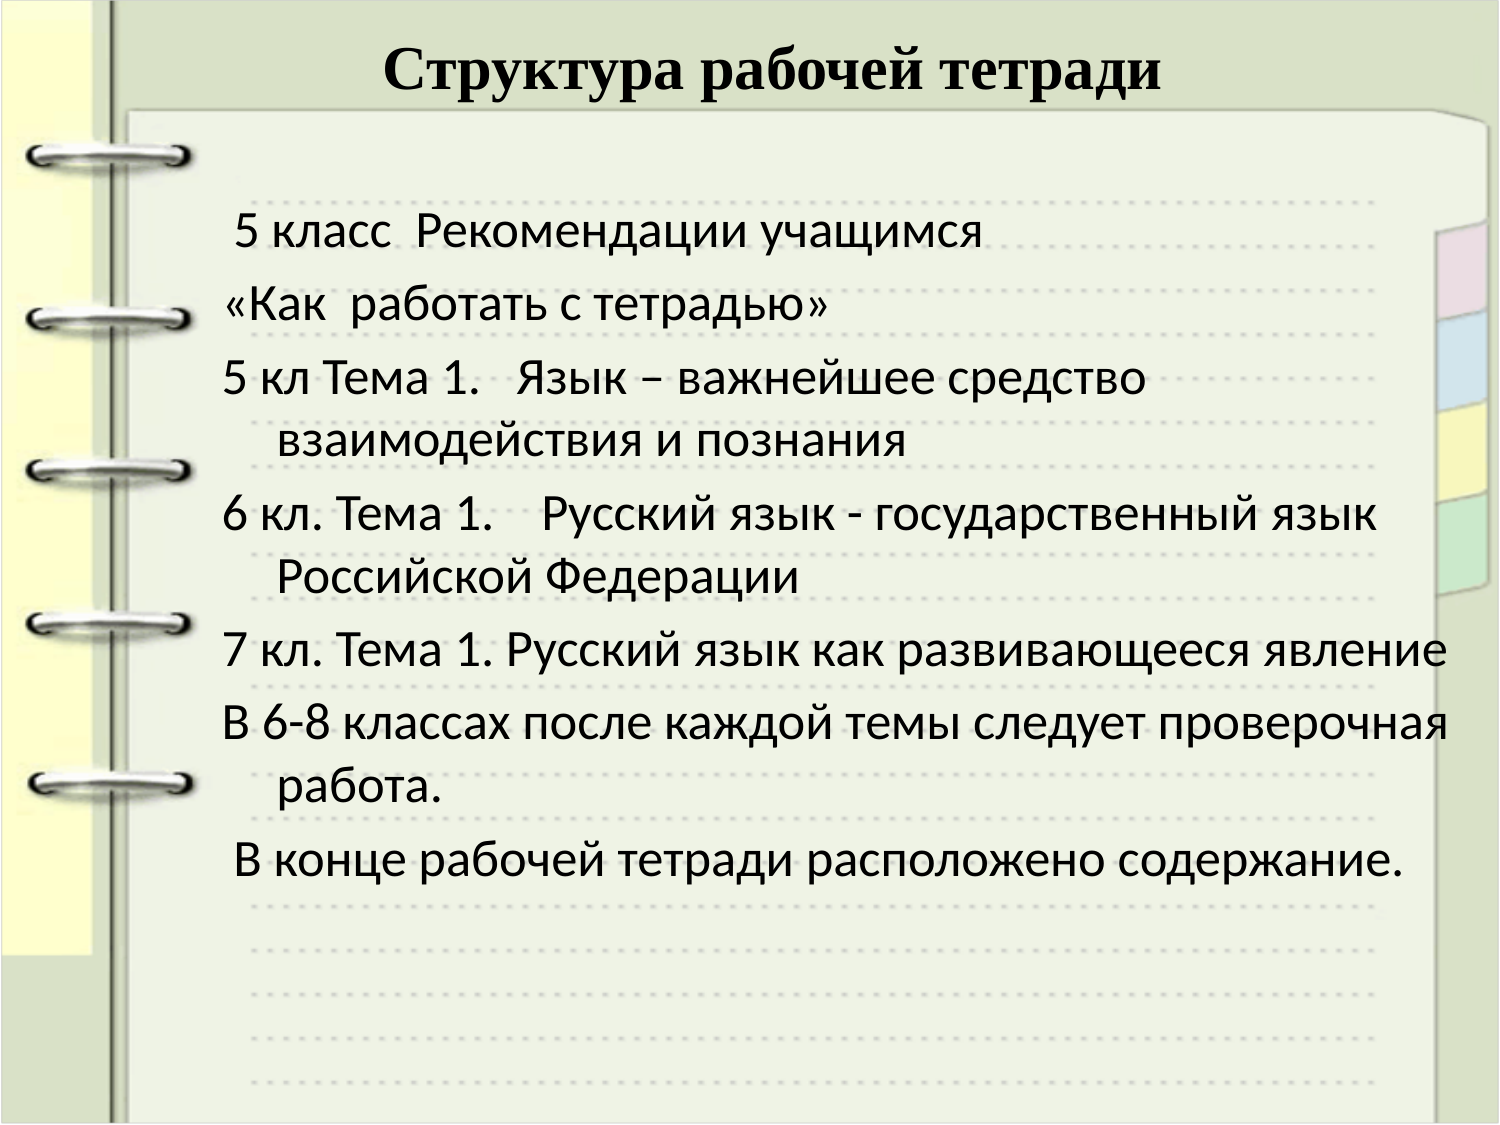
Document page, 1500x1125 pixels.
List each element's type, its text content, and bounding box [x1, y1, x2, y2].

list 5 класс Рекомендации учащимся «Как работать с тетрадью» 5 кл Тема 1. Язык – важнейшее средство взаимодействия и познания 6 кл. Тема 1. Русский язык - государственный язык Российской Федерации 7 кл. Тема 1. Русский язык как развивающееся явление В 6-8 классах после каждой темы следует проверочная работа. В конце рабочей тетради расположено содержание. [206, 187, 1471, 1059]
title Структура рабочей тетради [135, 19, 1378, 110]
picture [0, 0, 1500, 1125]
